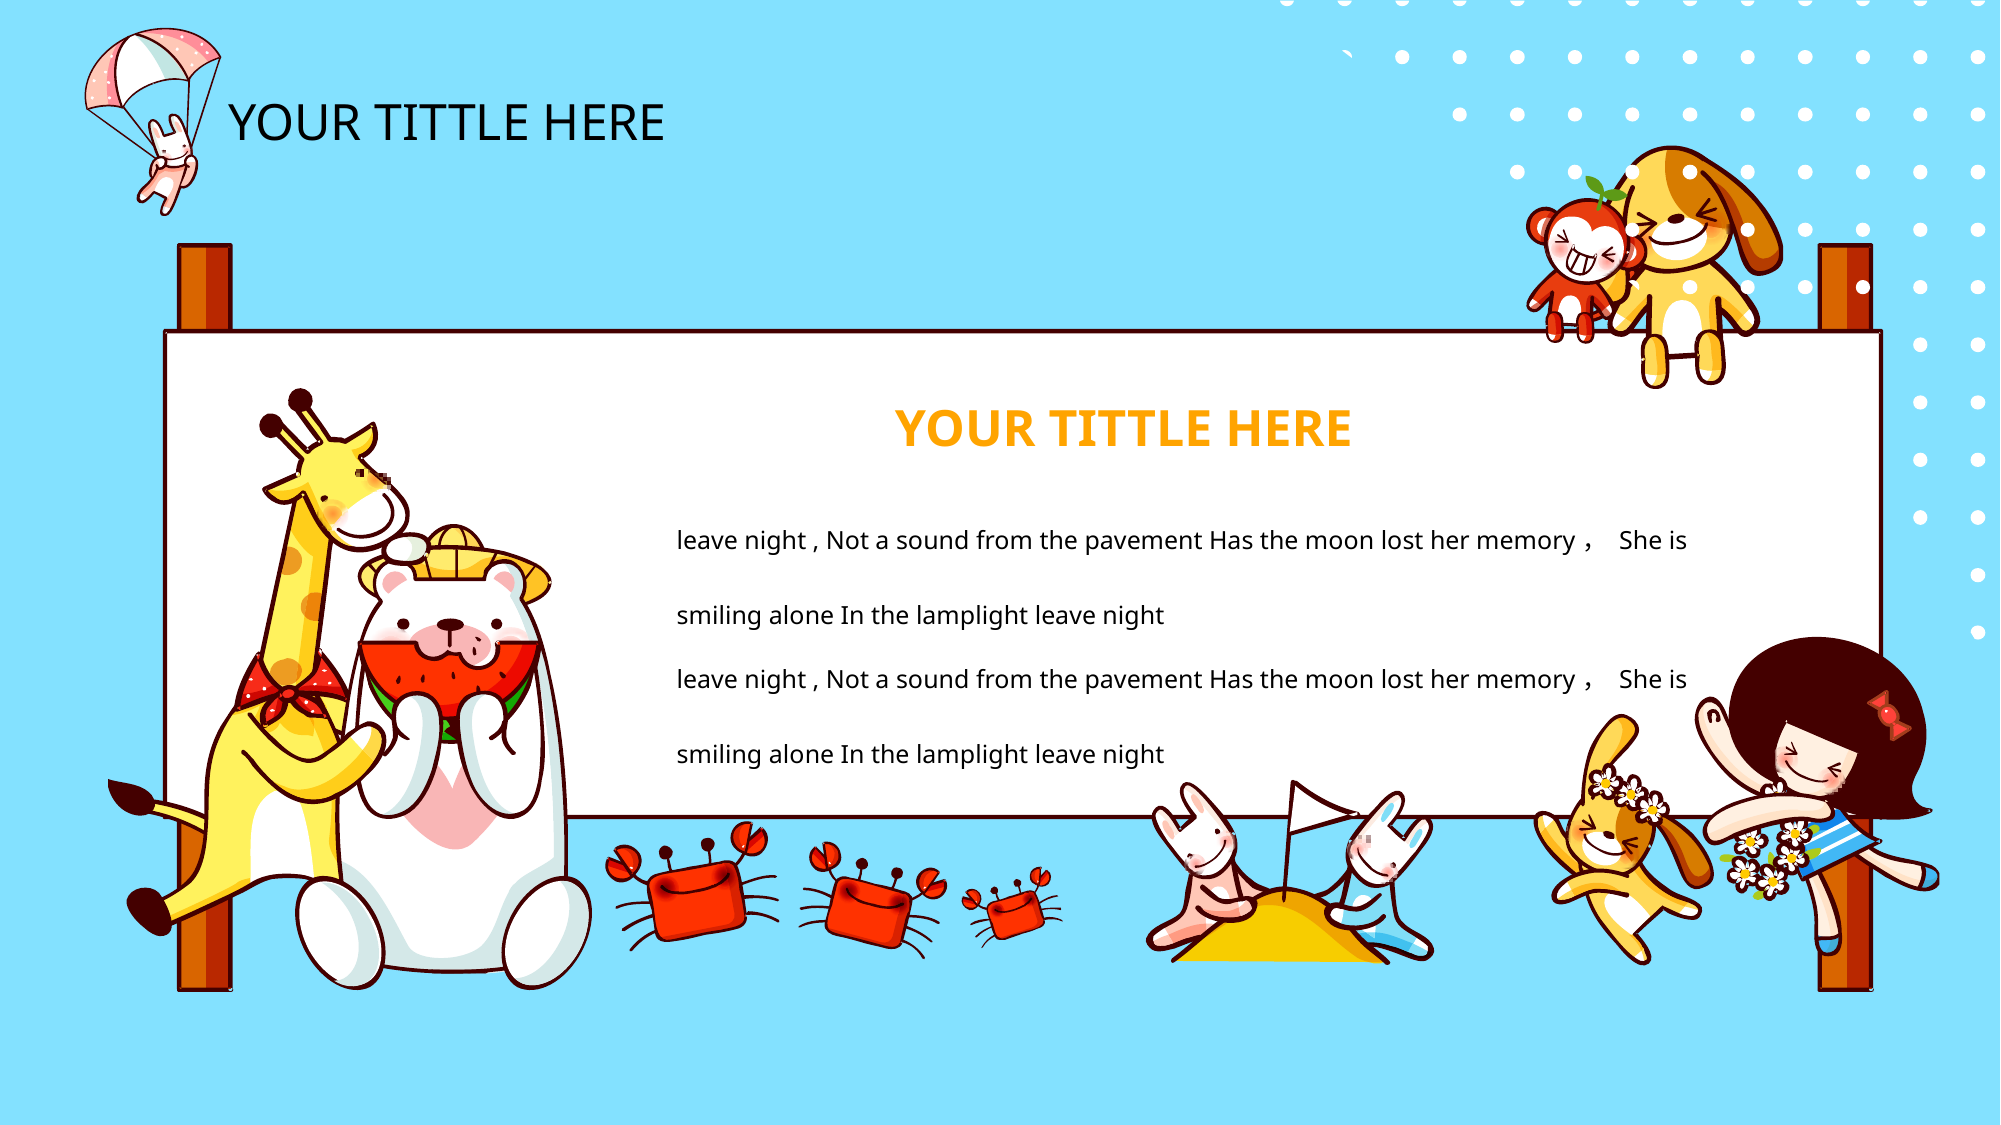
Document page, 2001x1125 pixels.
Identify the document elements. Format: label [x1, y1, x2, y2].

picture [107, 0, 2000, 992]
text_box [84, 27, 826, 216]
